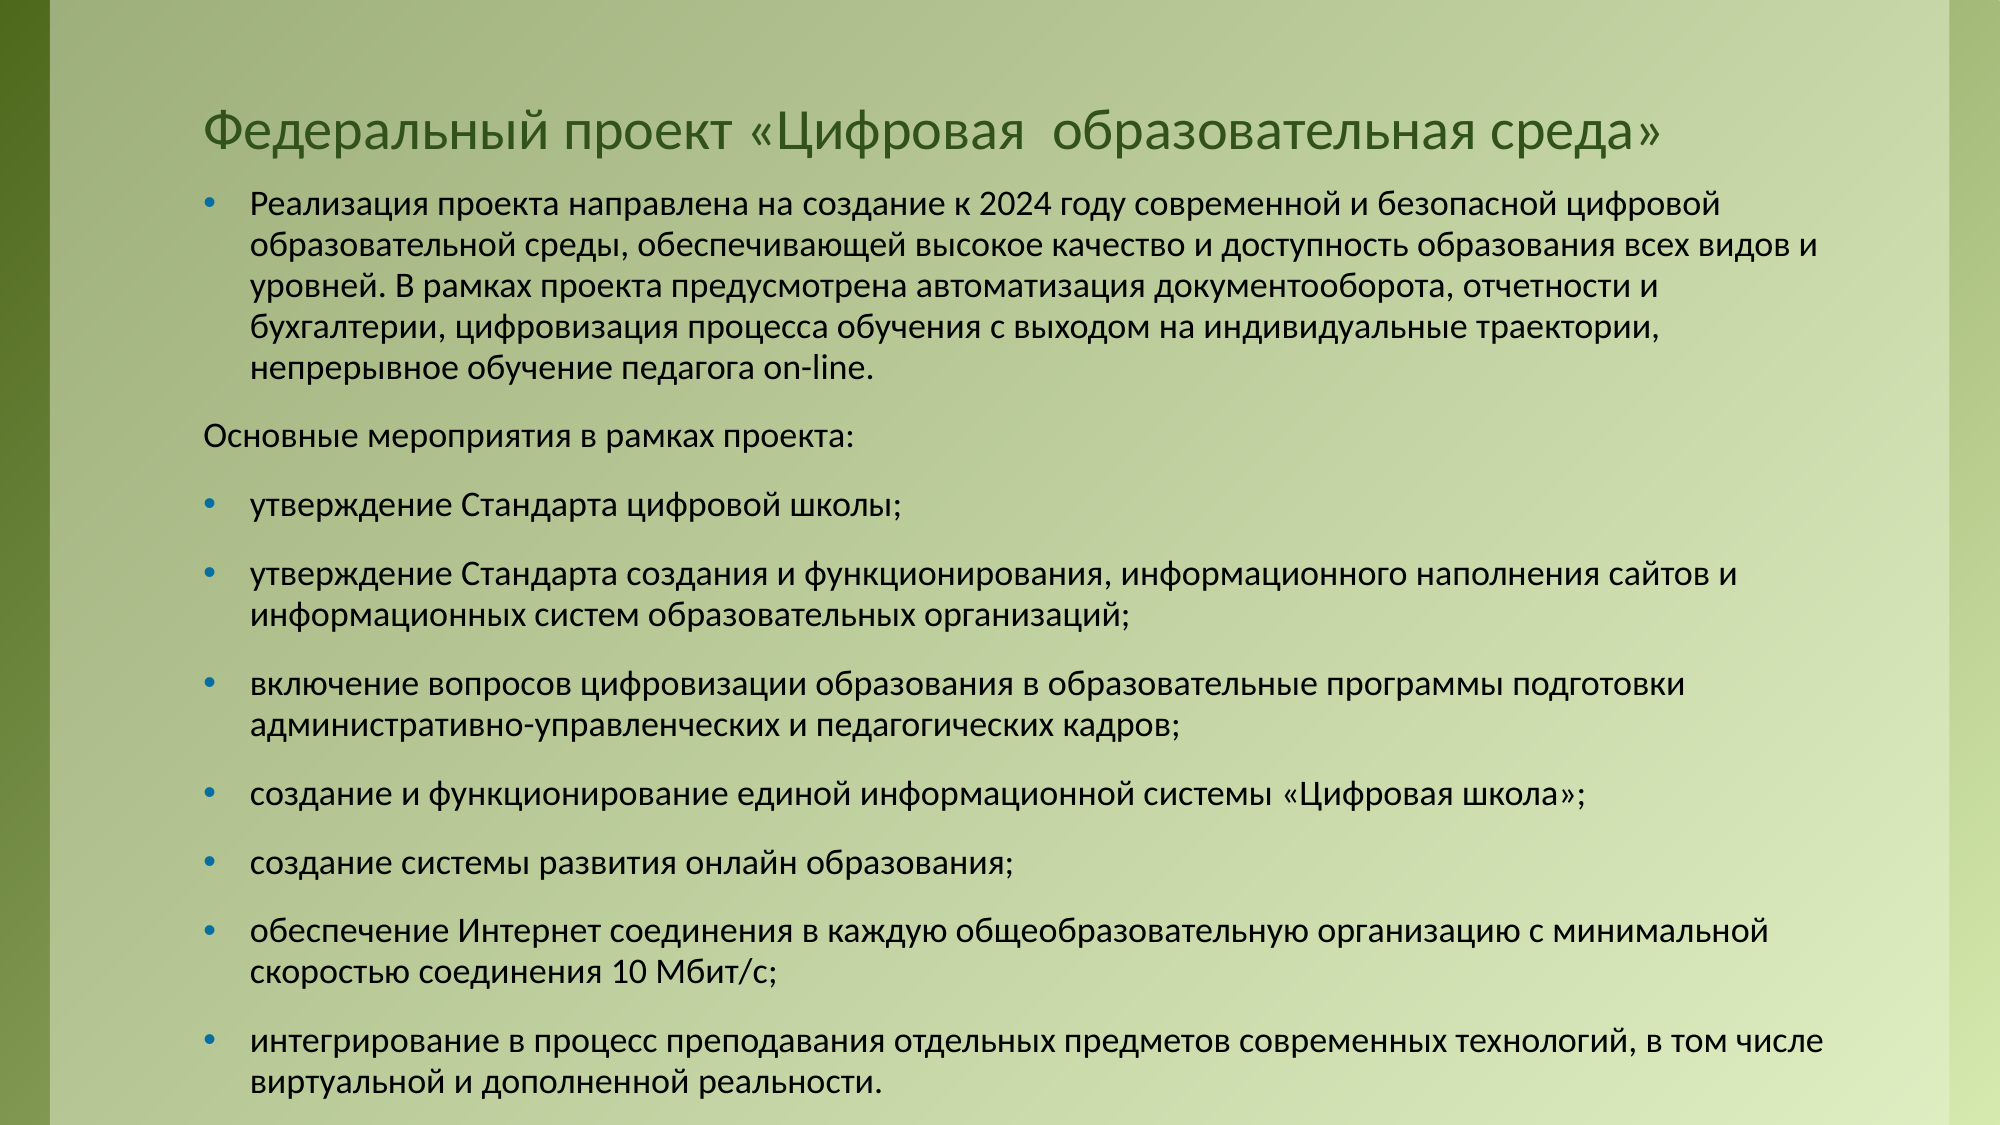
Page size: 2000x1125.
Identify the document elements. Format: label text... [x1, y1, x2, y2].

list Реализация проекта направлена на создание к 2024 году современной и безопасной цифровой образовательной среды, обеспечивающей высокое качество и доступность образования всех видов и уровней. В рамках проекта предусмотрена автоматизация документооборота, отчетности и бухгалтерии, цифровизация процесса обучения с выходом на индивидуальные траектории, непрерывное обучение педагога on-line. Основные мероприятия в рамках проекта: утверждение Стандарта цифровой школы; утверждение Стандарта создания и функционирования, информационного наполнения сайтов и информационных систем образовательных организаций; включение вопросов цифровизации образования в образовательные программы подготовки административно-управленческих и педагогических кадров; создание и функционирование единой информационной системы «Цифровая школа»; создание системы развития онлайн образования; обеспечение Интернет соединения в каждую общеобразовательную организацию с минимальной скоростью соединения 10 Мбит/с; интегрирование в процесс преподавания отдельных предметов современных технологий, в том числе виртуальной и дополненной реальности. [183, 172, 1850, 1125]
title Федеральный проект «Цифровая образовательная среда» [183, 12, 1850, 172]
